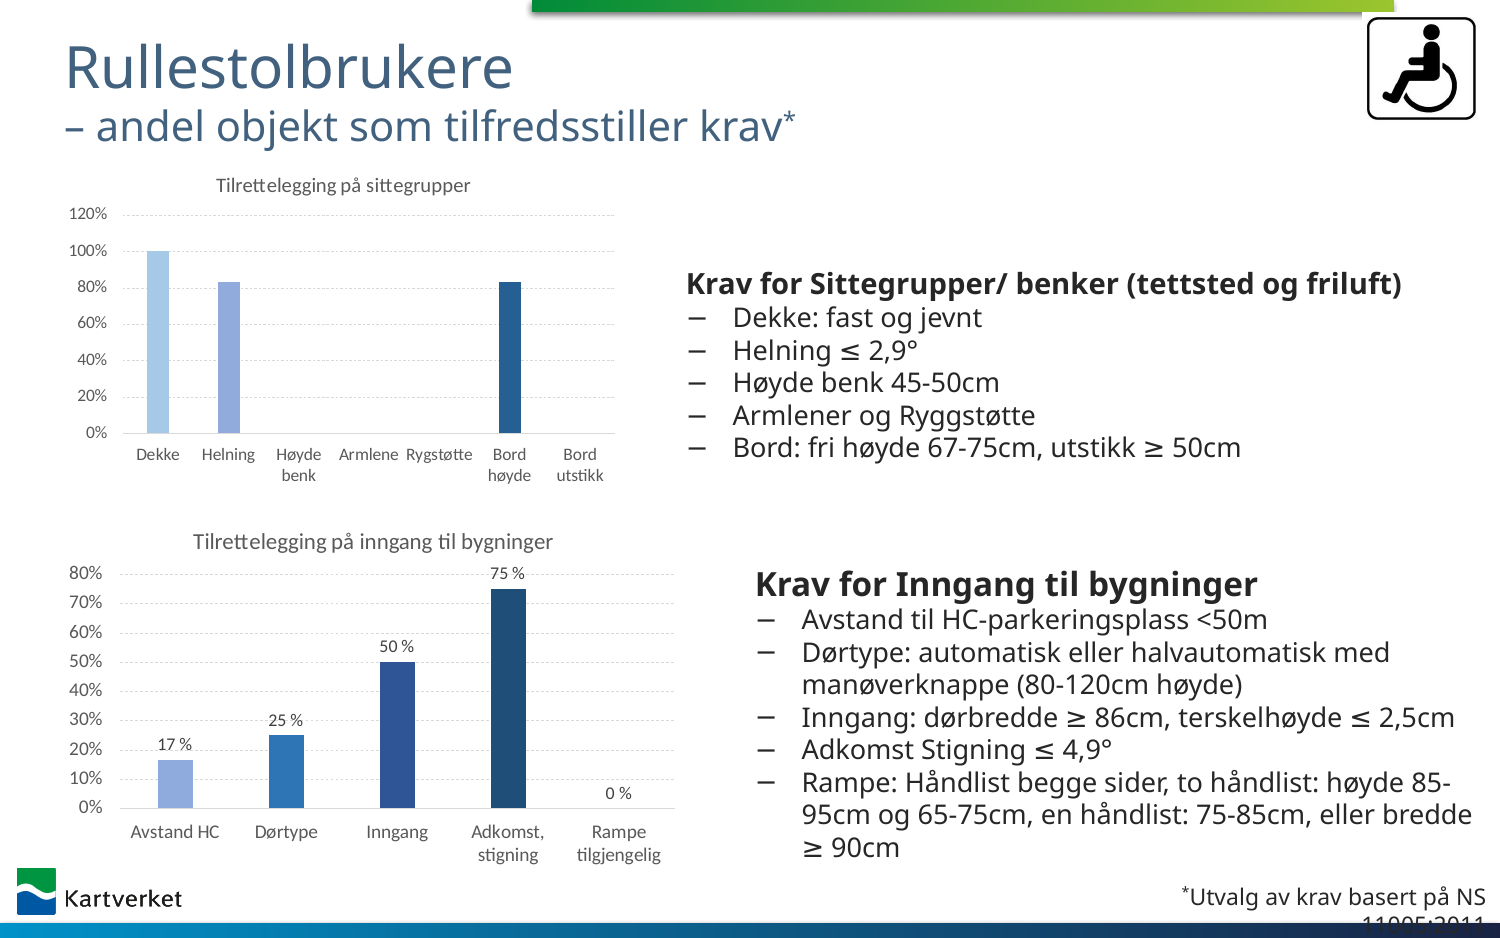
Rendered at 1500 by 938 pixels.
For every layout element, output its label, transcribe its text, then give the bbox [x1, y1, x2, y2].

text_box Krav for Sittegrupper/ benker (tettsted og friluft) Dekke: fast og jevnt Helning ≤ 2,9° Høyde benk 45-50cm Armlener og Ryggstøtte Bord: fri høyde 67-75cm, utstikk ≥ 50cm [670, 258, 1418, 471]
text_box *Utvalg av krav basert på NS 11005:2011 [1068, 873, 1500, 938]
text_box Rullestolbrukere – andel objekt som tilfredsstiller krav* [49, 25, 1431, 158]
picture [62, 166, 625, 492]
picture [1362, 12, 1481, 126]
text_box Krav for Inngang til bygninger Avstand til HC-parkeringsplass <50m Dørtype: automatisk eller halvautomatisk med manøverknappe (80-120cm høyde) Inngang: dørbredde ≥ 86cm, terskelhøyde ≤ 2,5cm Adkomst Stigning ≤ 4,9° Rampe: Håndlist begge sider, to håndlist: høyde 85-95cm og 65-75cm, en håndlist: 75-85cm, eller bredde ≥ 90cm [740, 555, 1491, 870]
picture [62, 520, 685, 874]
